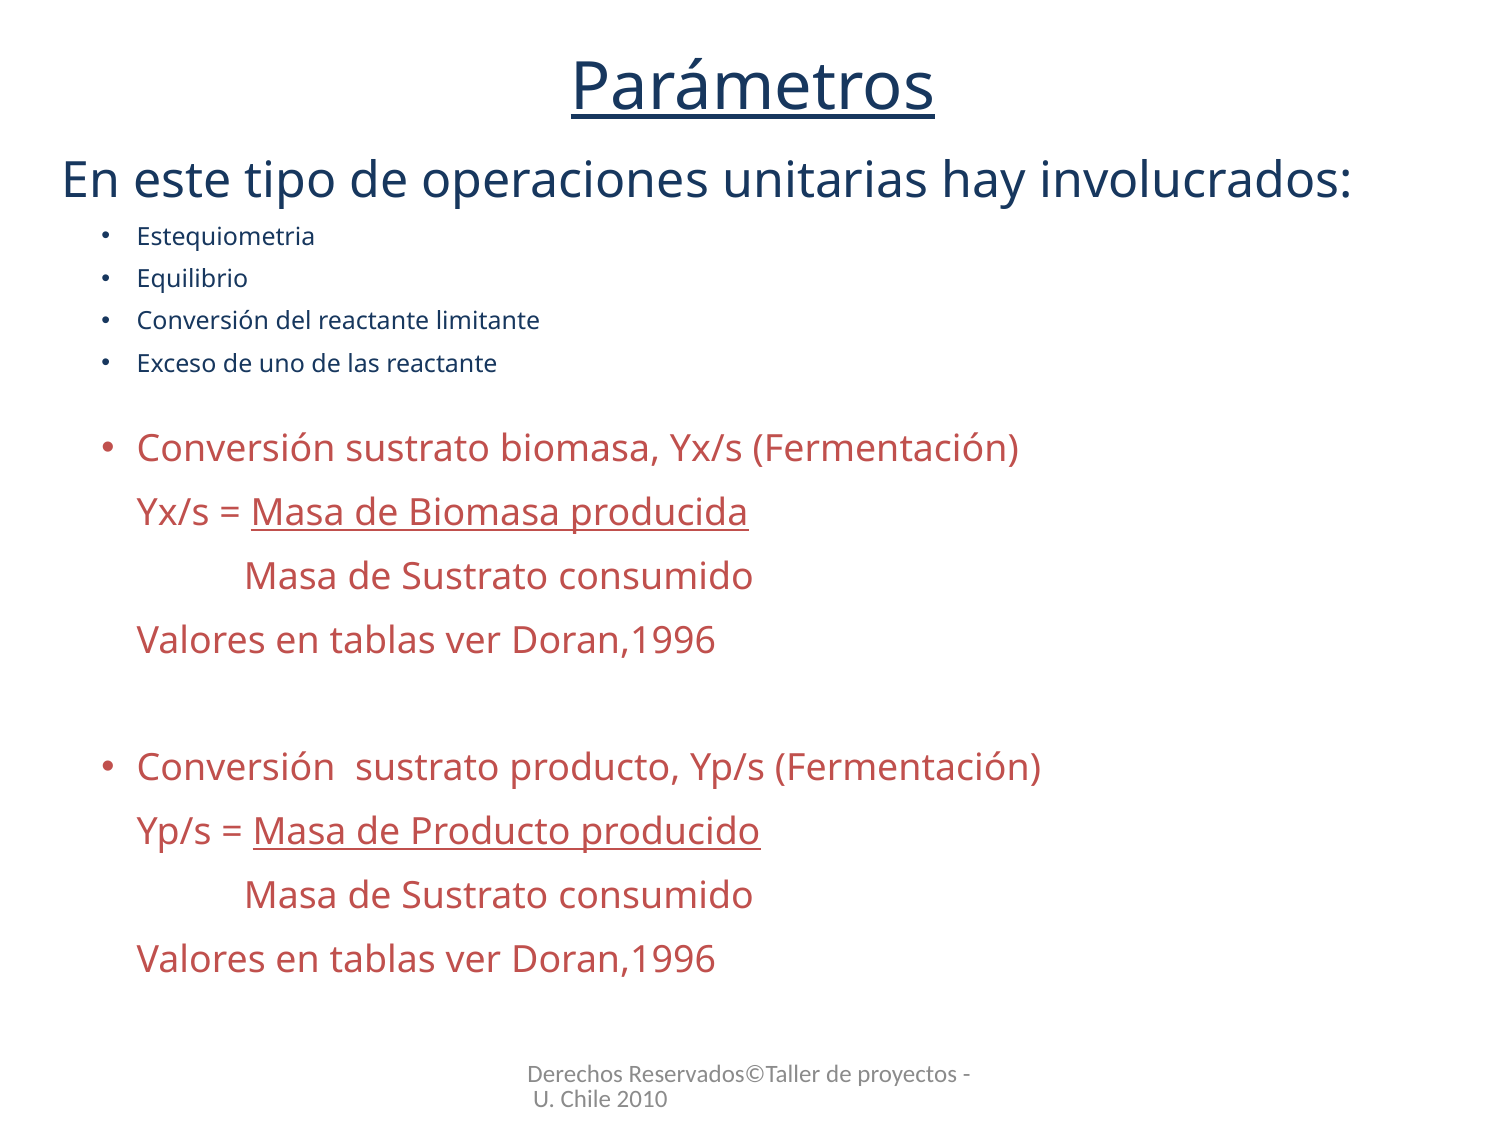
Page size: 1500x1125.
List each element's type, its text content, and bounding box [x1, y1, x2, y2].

footer Derechos Reservados©Taller de proyectos - U. Chile 2010 [512, 1042, 988, 1103]
text_box Parámetros En este tipo de operaciones unitarias hay involucrados: Estequiometria Equilibrio Conversión del reactante limitante Exceso de uno de las reactante Conversión sustrato biomasa, Yx/s (Fermentación) Yx/s = Masa de Biomasa producida Masa de Sustrato consumido Valores en tablas ver Doran,1996 Conversión sustrato producto, Yp/s (Fermentación) Yp/s = Masa de Producto producido Masa de Sustrato consumido Valores en tablas ver Doran,1996 [46, 35, 1460, 1051]
